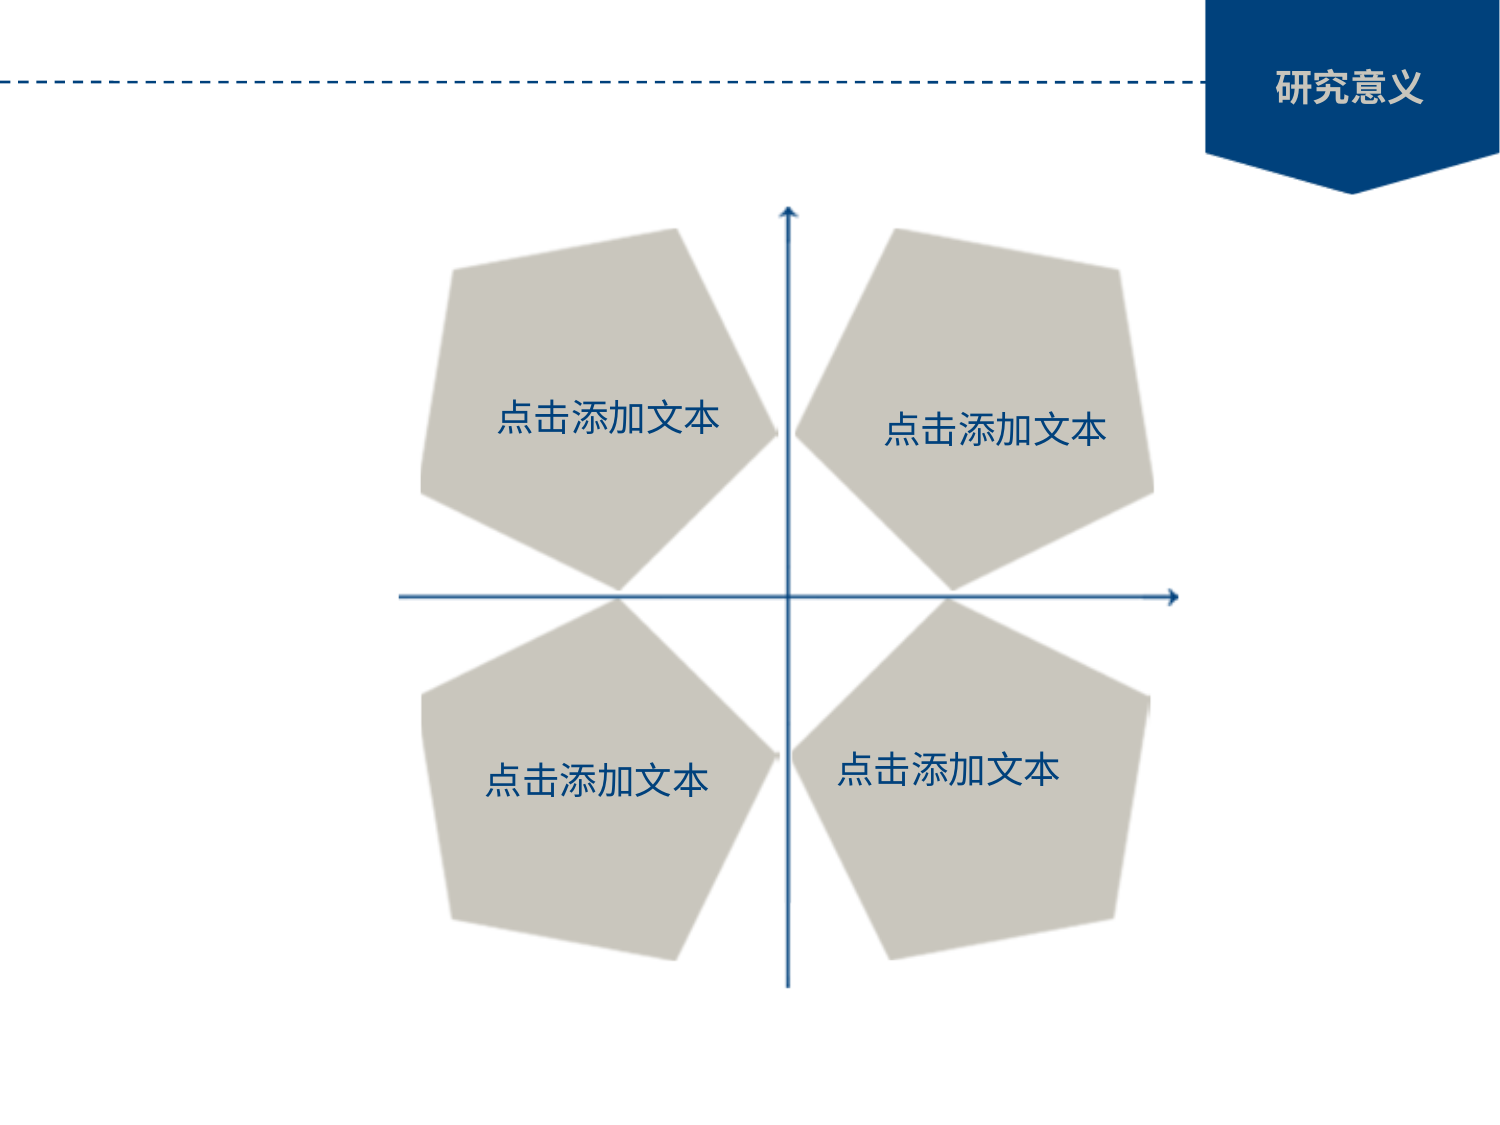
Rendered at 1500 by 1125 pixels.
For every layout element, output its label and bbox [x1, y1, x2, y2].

picture [328, 0, 1500, 1014]
